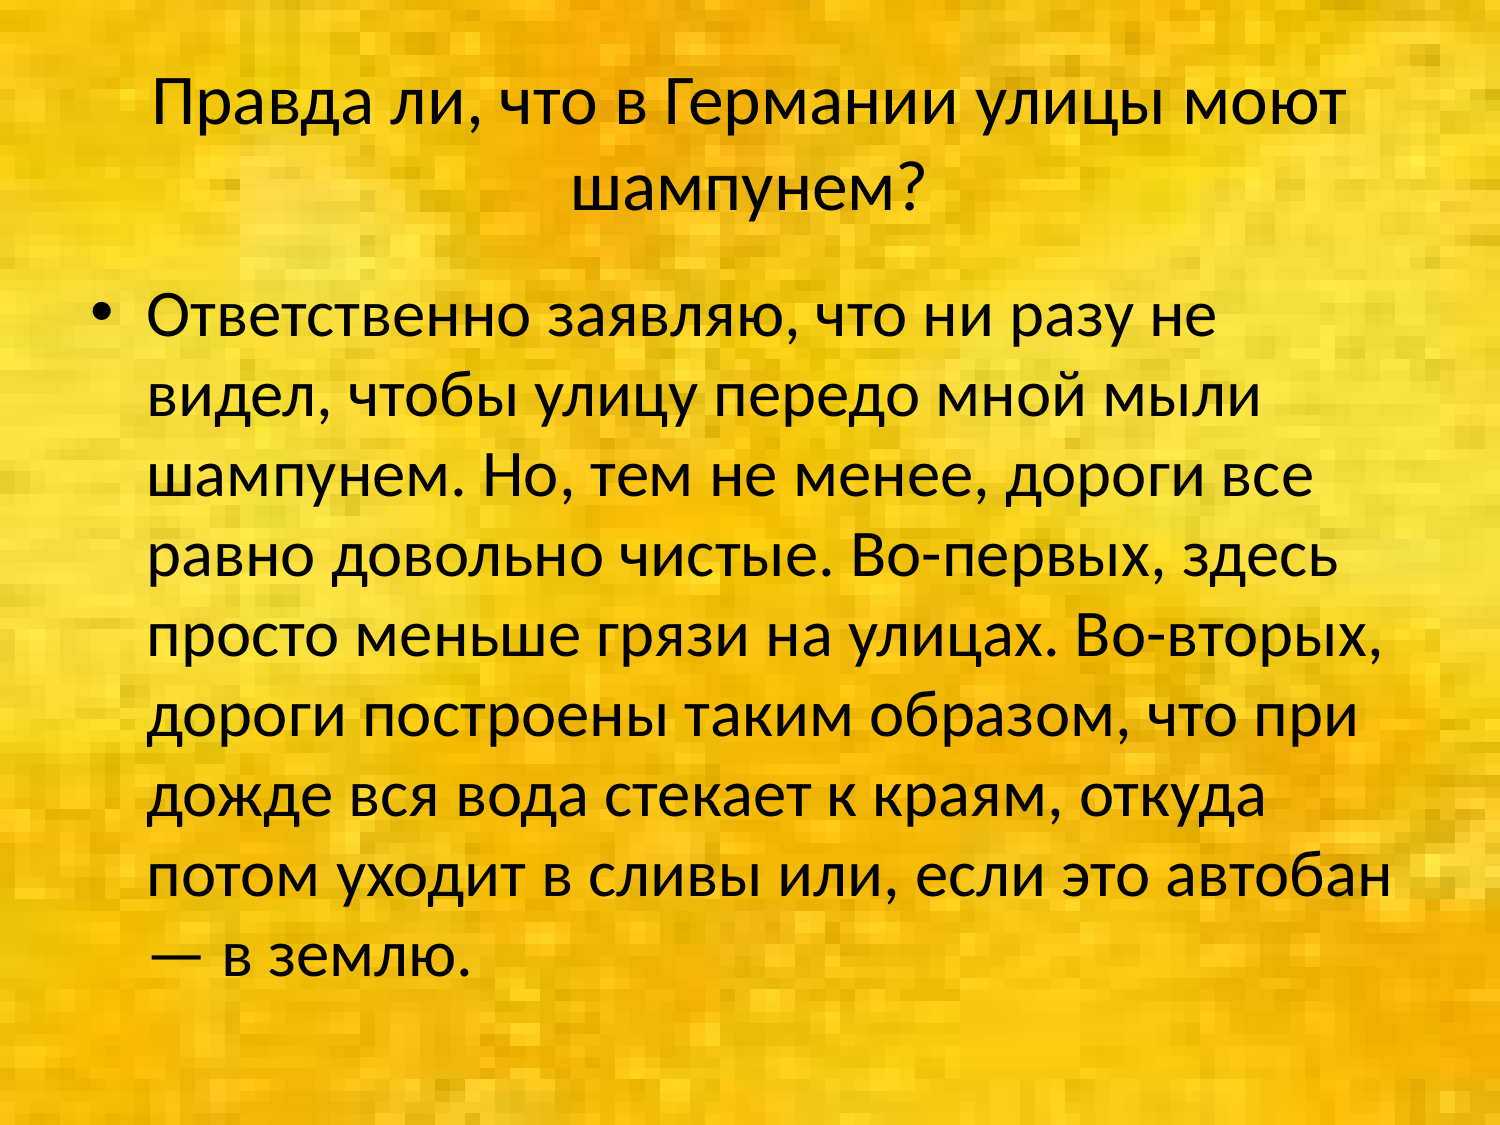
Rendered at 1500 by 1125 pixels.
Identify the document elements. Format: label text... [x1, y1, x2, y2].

list Ответственно заявляю, что ни разу не видел, чтобы улицу передо мной мыли шампунем. Но, тем не менее, дороги все равно довольно чистые. Во-первых, здесь просто меньше грязи на улицах. Во-вторых, дороги построены таким образом, что при дожде вся вода стекает к краям, откуда потом уходит в сливы или, если это автобан — в землю. [75, 262, 1425, 1005]
title Правда ли, что в Германии улицы моют шампунем? [75, 45, 1425, 233]
picture [0, 0, 1500, 1125]
